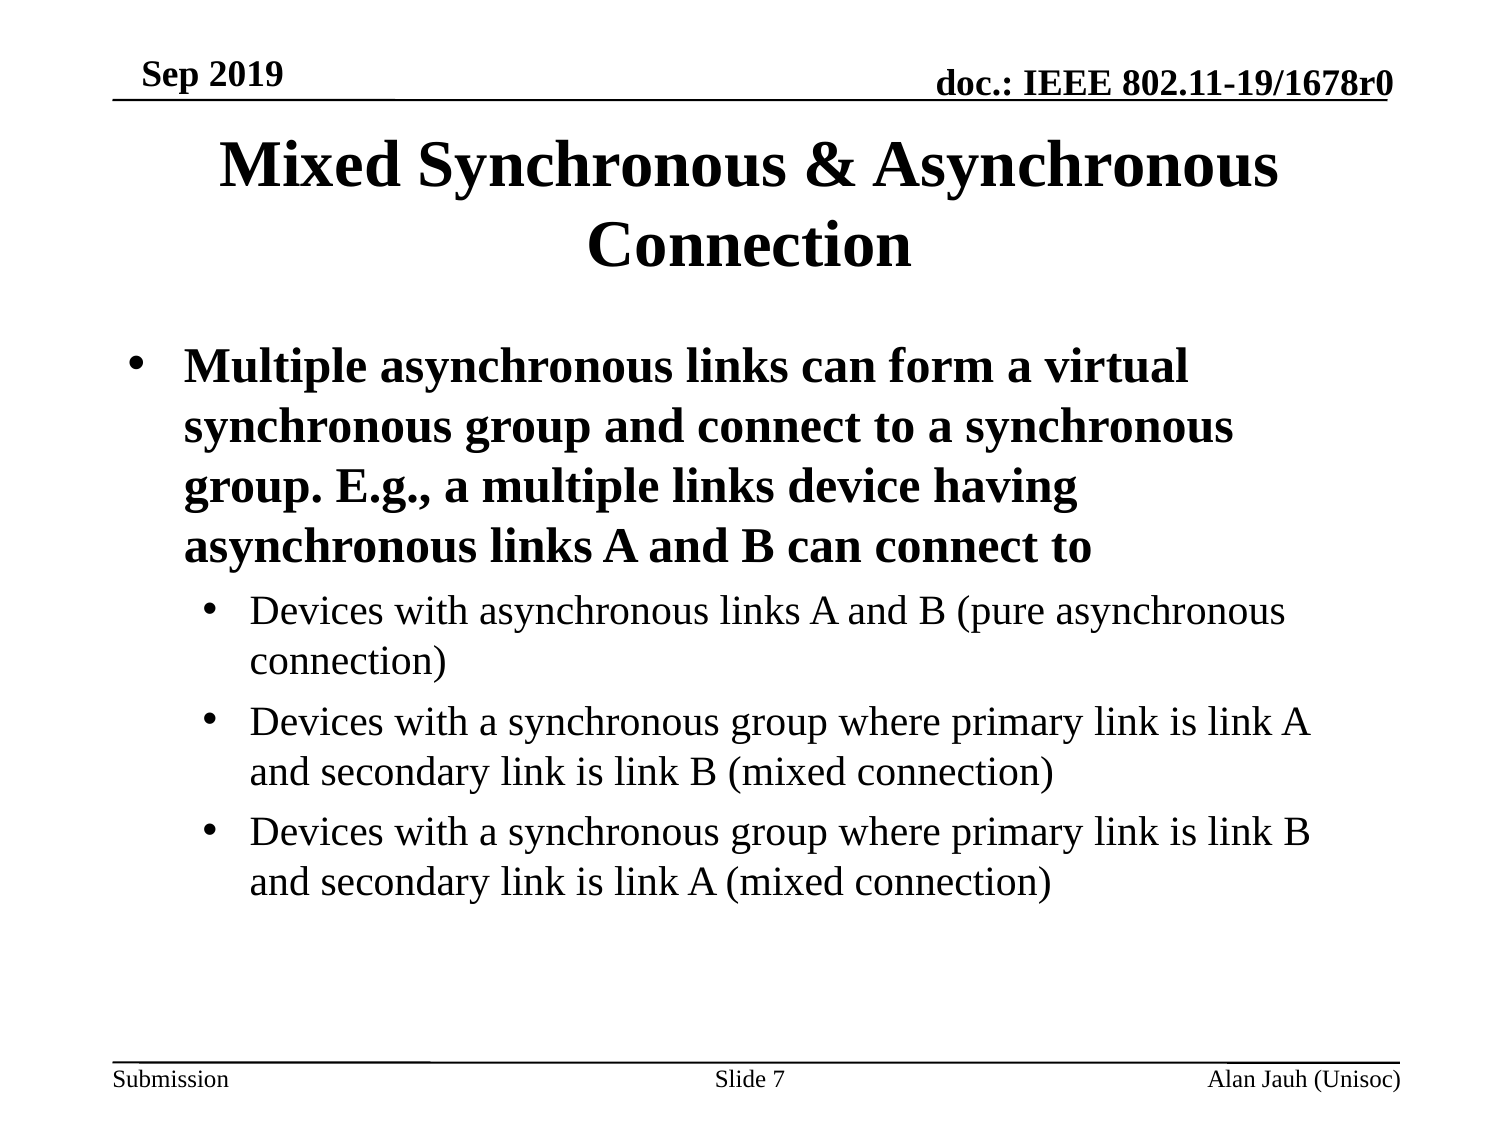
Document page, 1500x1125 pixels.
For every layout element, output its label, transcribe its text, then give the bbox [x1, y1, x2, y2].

slide_number Slide 7 [684, 1061, 816, 1123]
list Multiple asynchronous links can form a virtual synchronous group and connect to a synchronous group. E.g., a multiple links device having asynchronous links A and B can connect to Devices with asynchronous links A and B (pure asynchronous connection) Devices with a synchronous group where primary link is link A and secondary link is link B (mixed connection) Devices with a synchronous group where primary link is link B and secondary link is link A (mixed connection) [112, 324, 1388, 1000]
footer Alan Jauh (Unisoc) [878, 1061, 1402, 1093]
title Mixed Synchronous & Asynchronous Connection [112, 112, 1388, 288]
